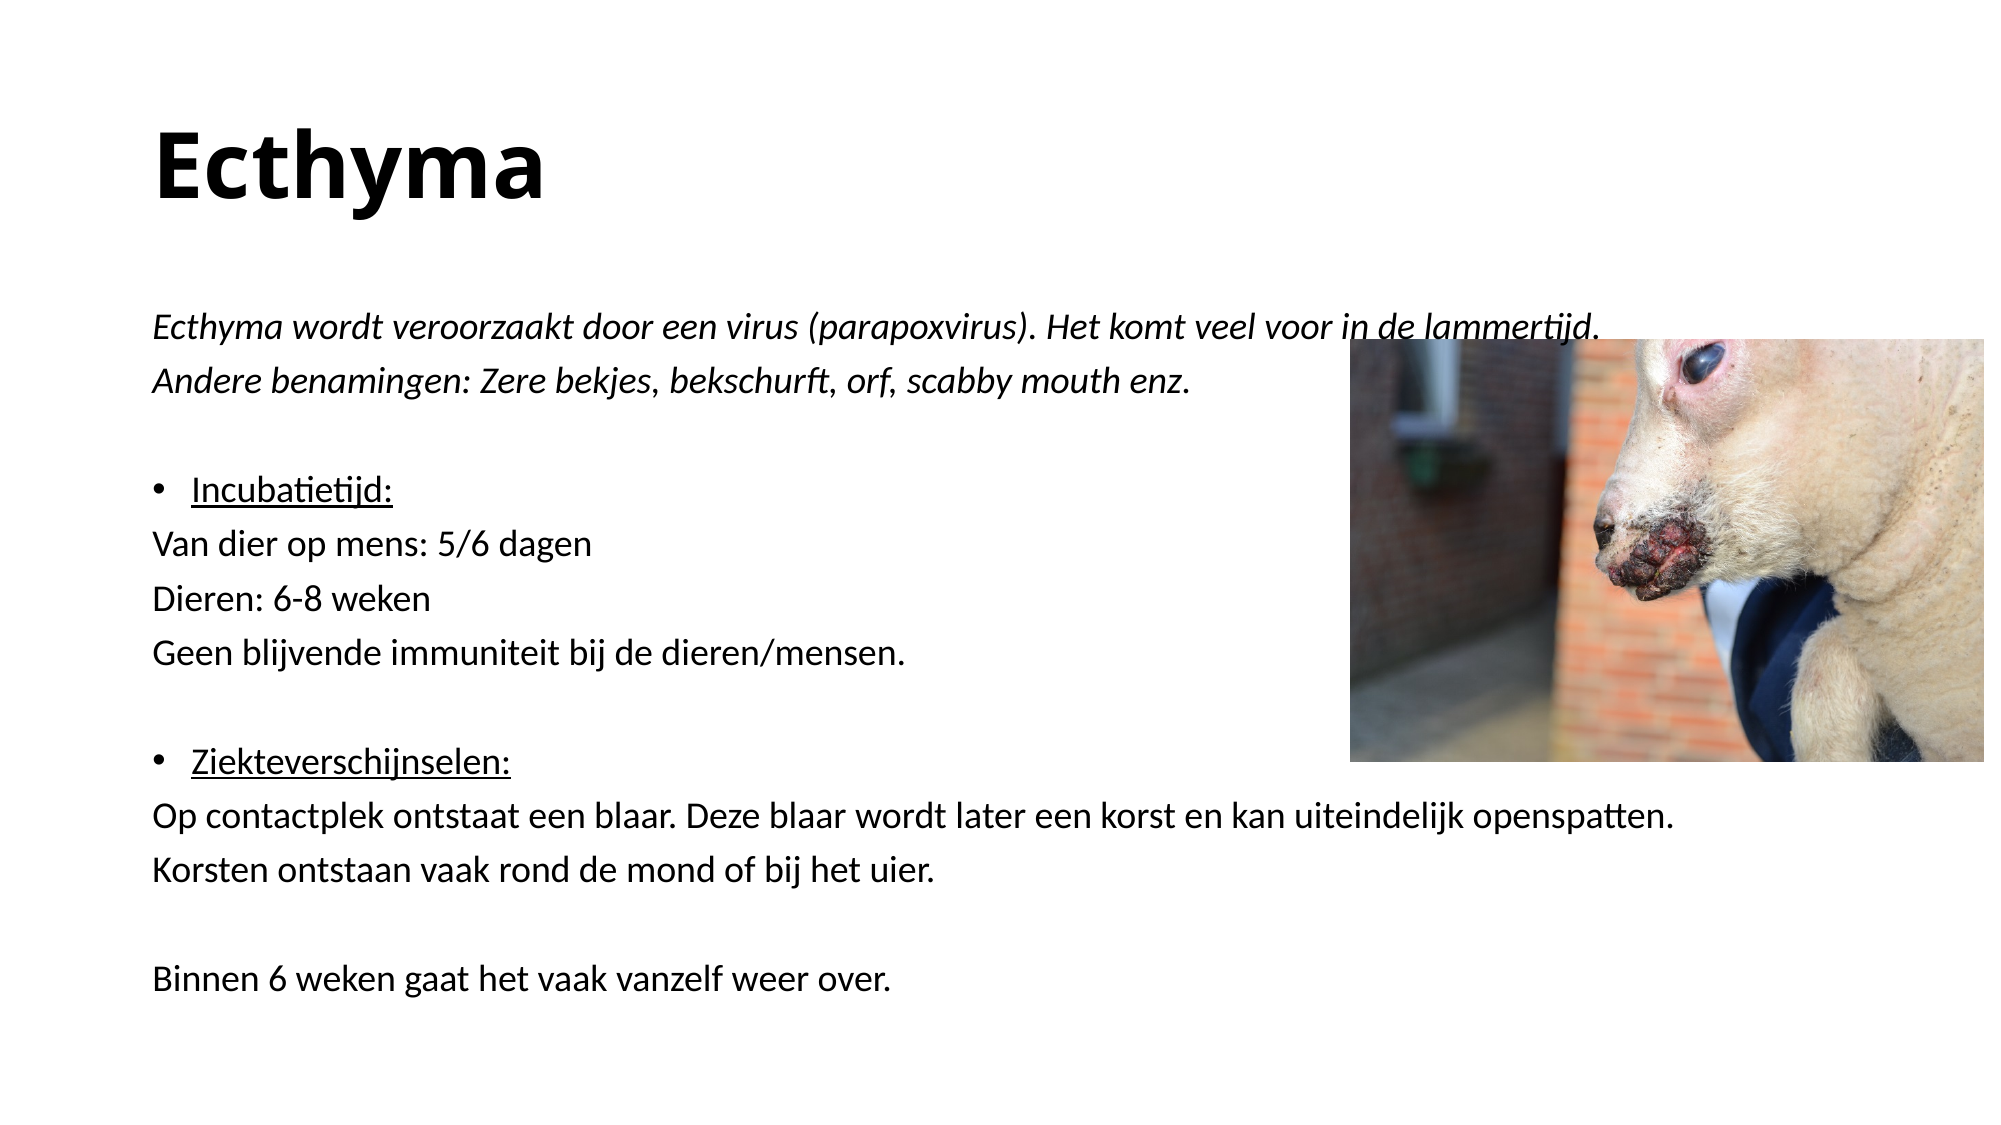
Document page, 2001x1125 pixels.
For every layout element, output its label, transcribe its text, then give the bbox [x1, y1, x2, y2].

list Ecthyma wordt veroorzaakt door een virus (parapoxvirus). Het komt veel voor in de lammertijd. Andere benamingen: Zere bekjes, bekschurft, orf, scabby mouth enz. Incubatietijd: Van dier op mens: 5/6 dagen Dieren: 6-8 weken Geen blijvende immuniteit bij de dieren/mensen. Ziekteverschijnselen: Op contactplek ontstaat een blaar. Deze blaar wordt later een korst en kan uiteindelijk openspatten. Korsten ontstaan vaak rond de mond of bij het uier. Binnen 6 weken gaat het vaak vanzelf weer over. [137, 299, 1863, 1014]
picture [1349, 339, 1984, 762]
title Ecthyma [137, 59, 1863, 278]
